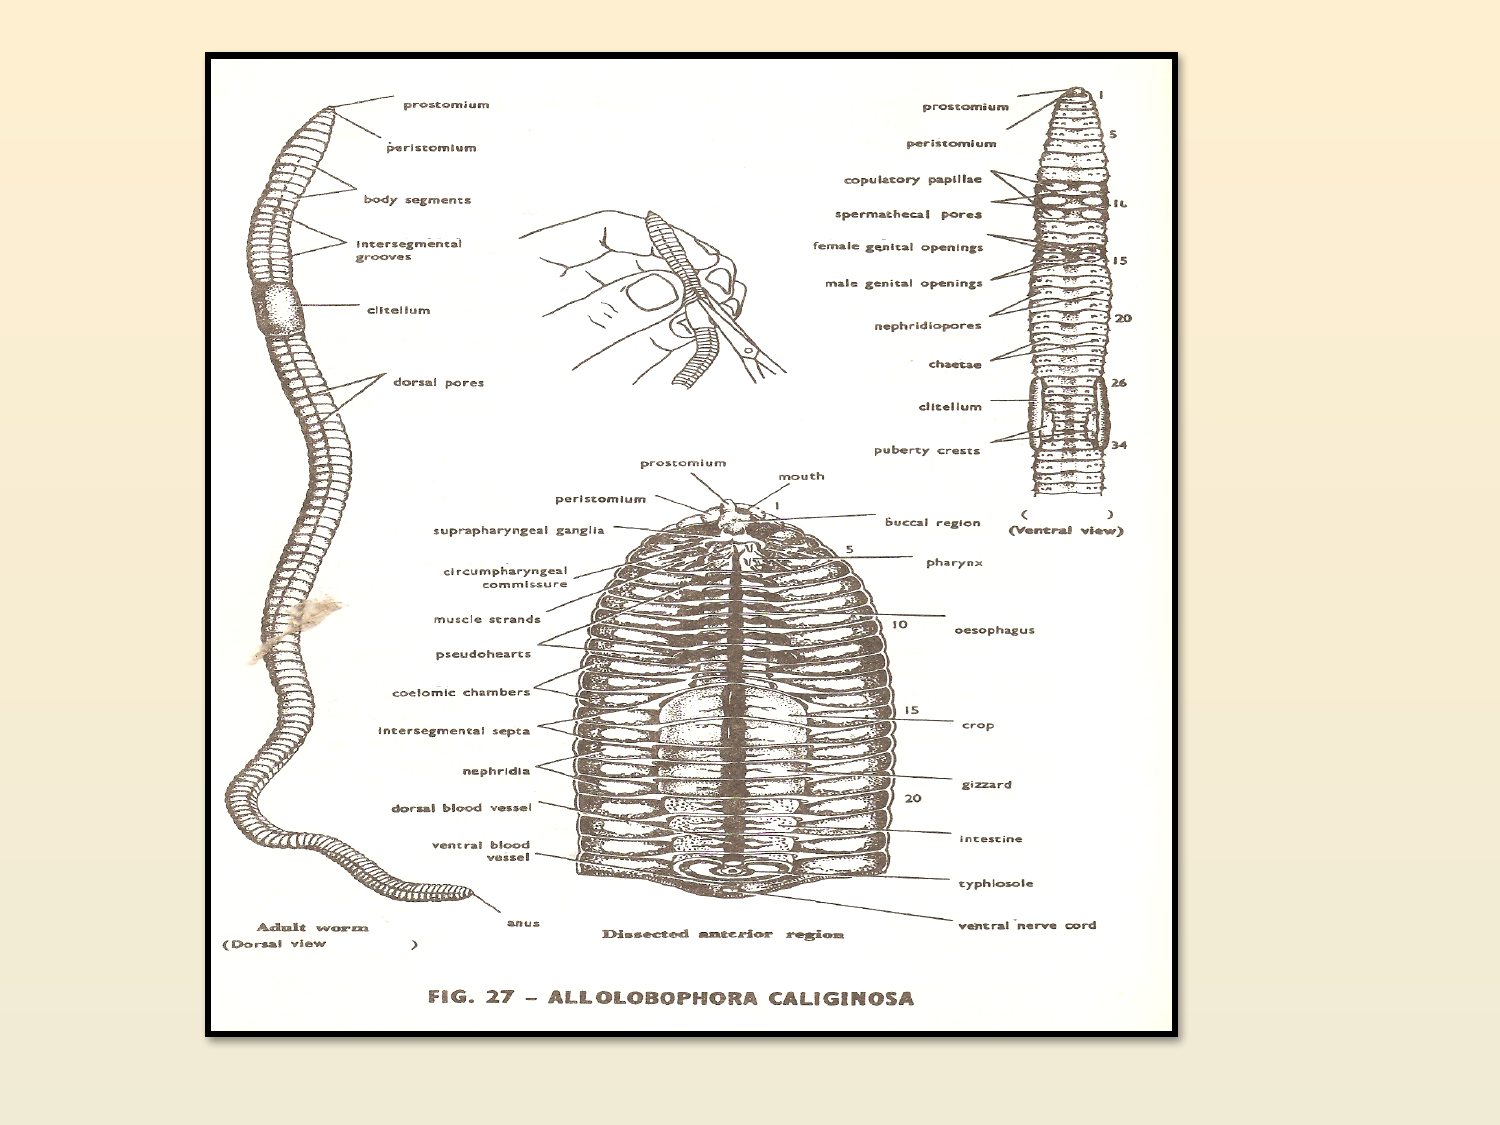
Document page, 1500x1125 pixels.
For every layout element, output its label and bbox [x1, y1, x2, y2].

picture [210, 58, 1173, 1032]
